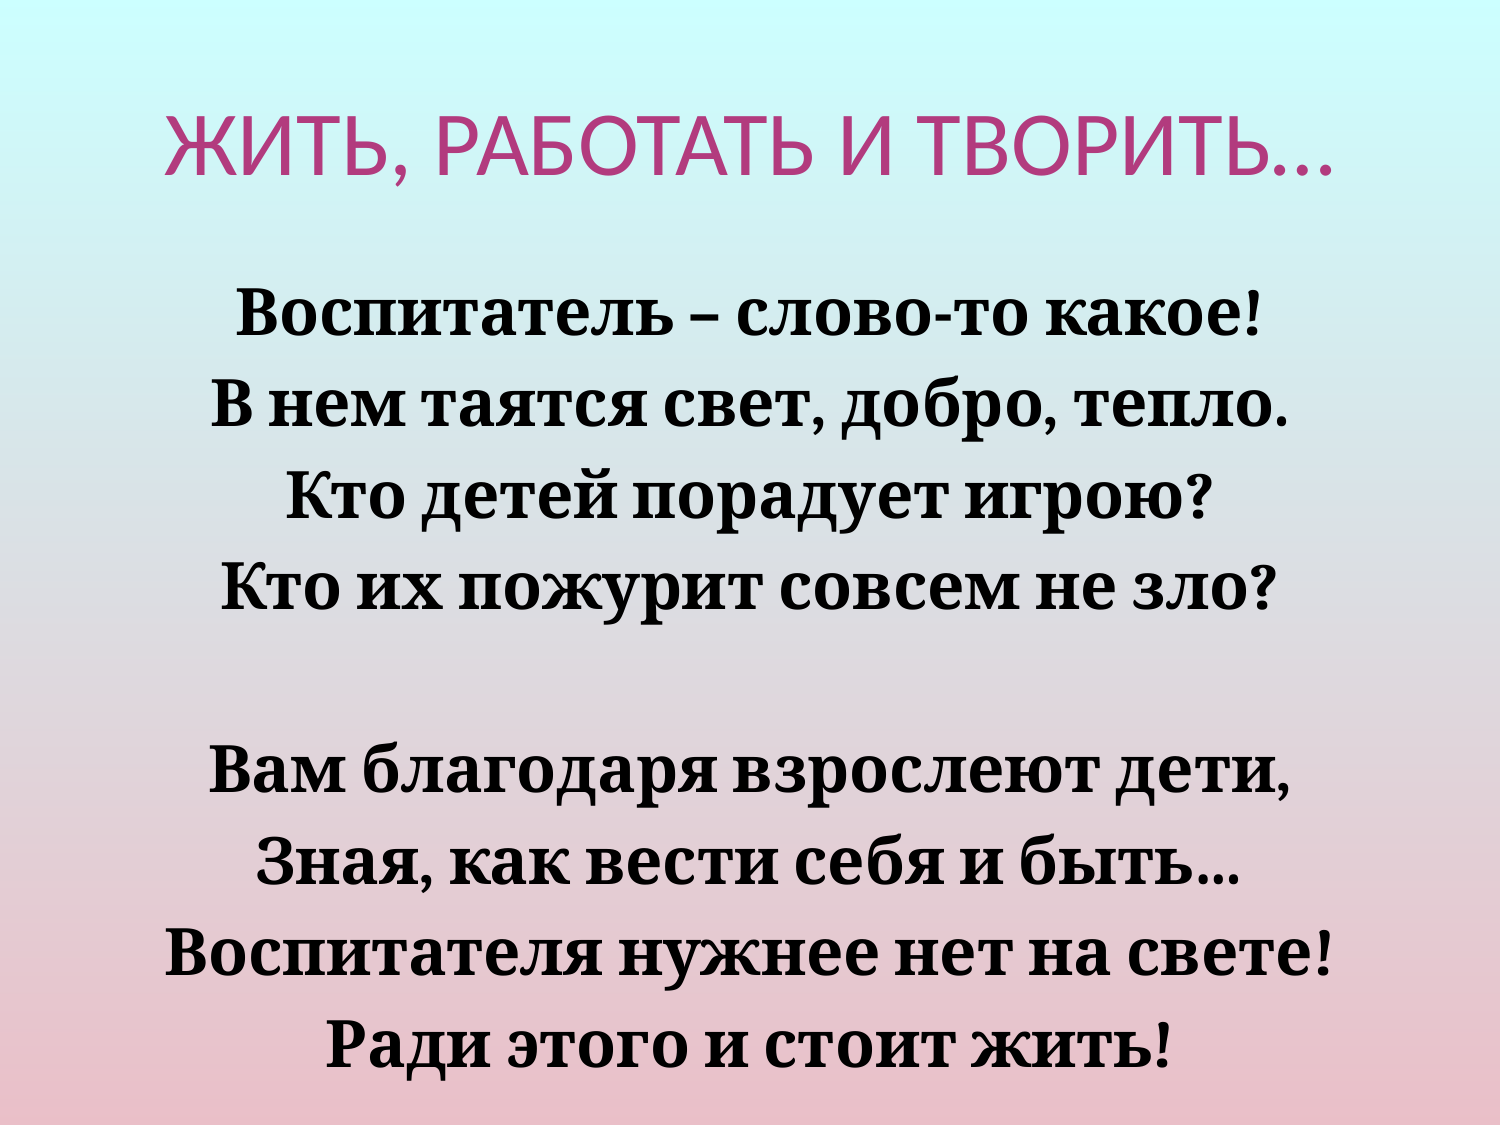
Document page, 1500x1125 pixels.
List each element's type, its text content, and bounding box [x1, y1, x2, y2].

list Воспитатель – слово-то какое! В нем таятся свет, добро, тепло. Кто детей порадует игрою? Кто их пожурит совсем не зло? Вам благодаря взрослеют дети, Зная, как вести себя и быть… Воспитателя нужнее нет на свете! Ради этого и стоит жить! [75, 262, 1425, 1090]
title ЖИТЬ, РАБОТАТЬ И ТВОРИТЬ… [75, 45, 1425, 233]
